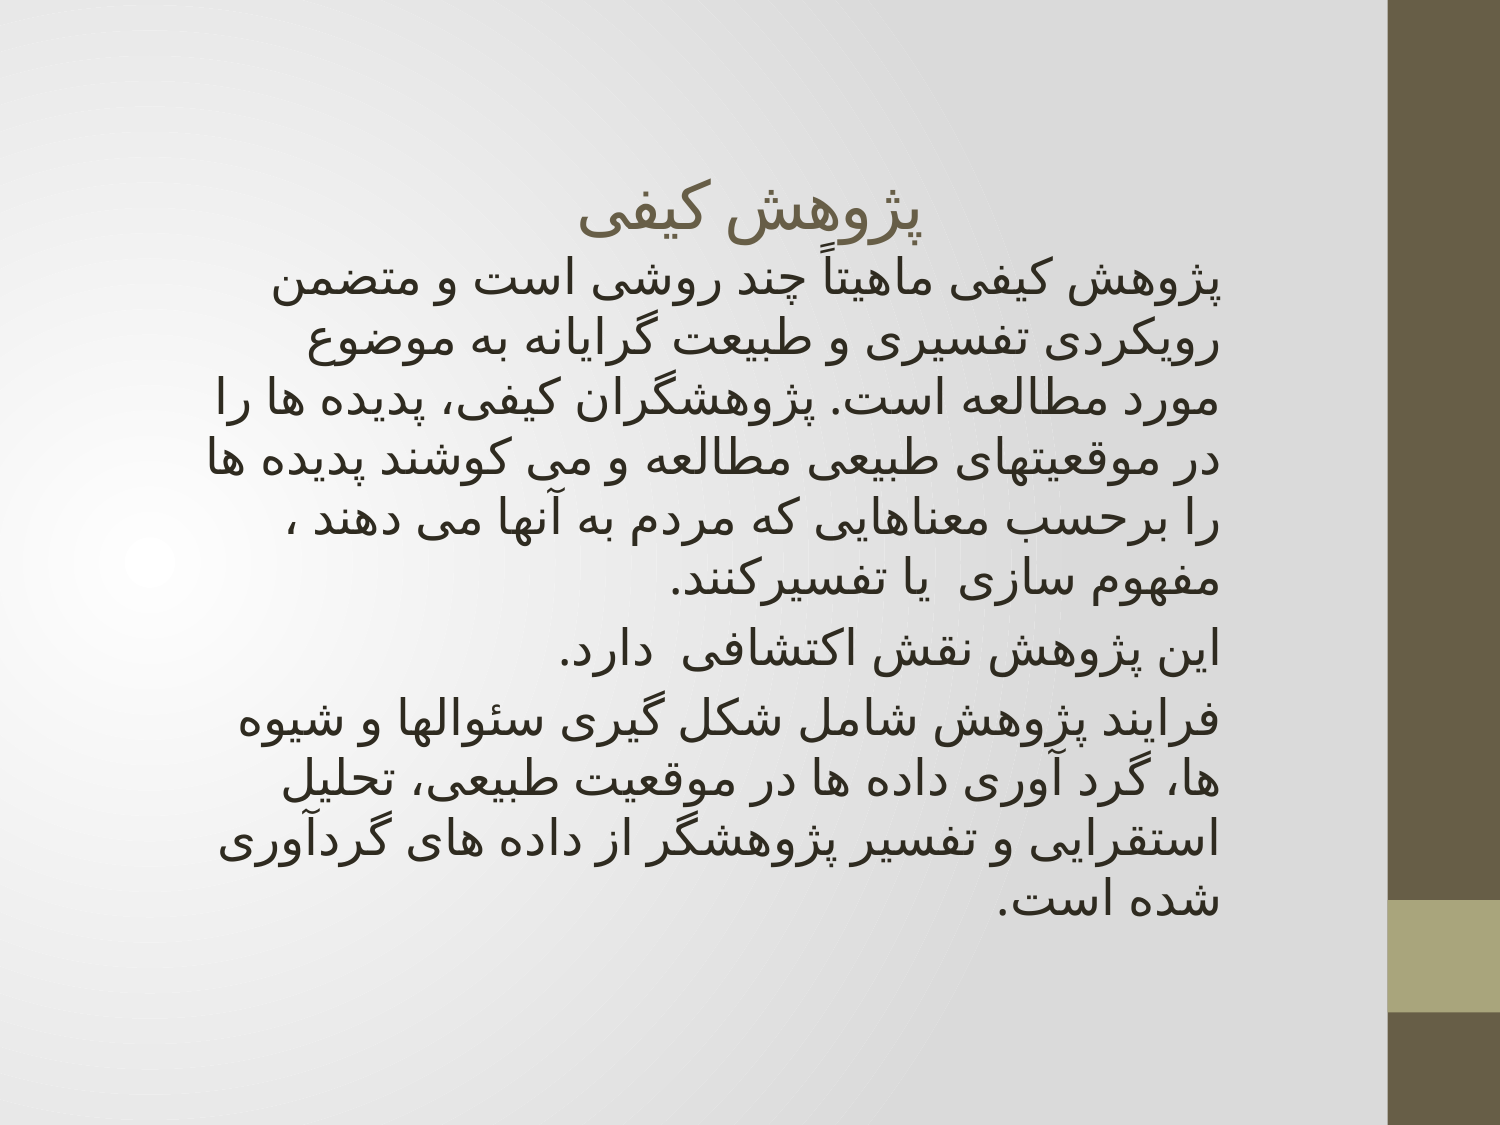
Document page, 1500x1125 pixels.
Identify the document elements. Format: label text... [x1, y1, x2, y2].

title پژوهش کیفی [112, 62, 1388, 250]
subtitle پژوهش کیفی ماهیتاً چند روشی است و متضمن رویکردی تفسیری و طبیعت گرایانه به موضوع مورد مطالعه است. پژوهشگران کیفی، پدیده ها را در موقعیتهای طبیعی مطالعه و می کوشند پدیده ها را برحسب معناهایی که مردم به آنها می دهند ، مفهوم سازی یا تفسیرکنند. این پژوهش نقش اکتشافی دارد. فرایند پژوهش شامل شکل گیری سئوالها و شیوه ها، گرد آوری داده ها در موقعیت طبیعی، تحلیل استقرایی و تفسیر پژوهشگر از داده های گردآوری شده است. [187, 237, 1238, 975]
